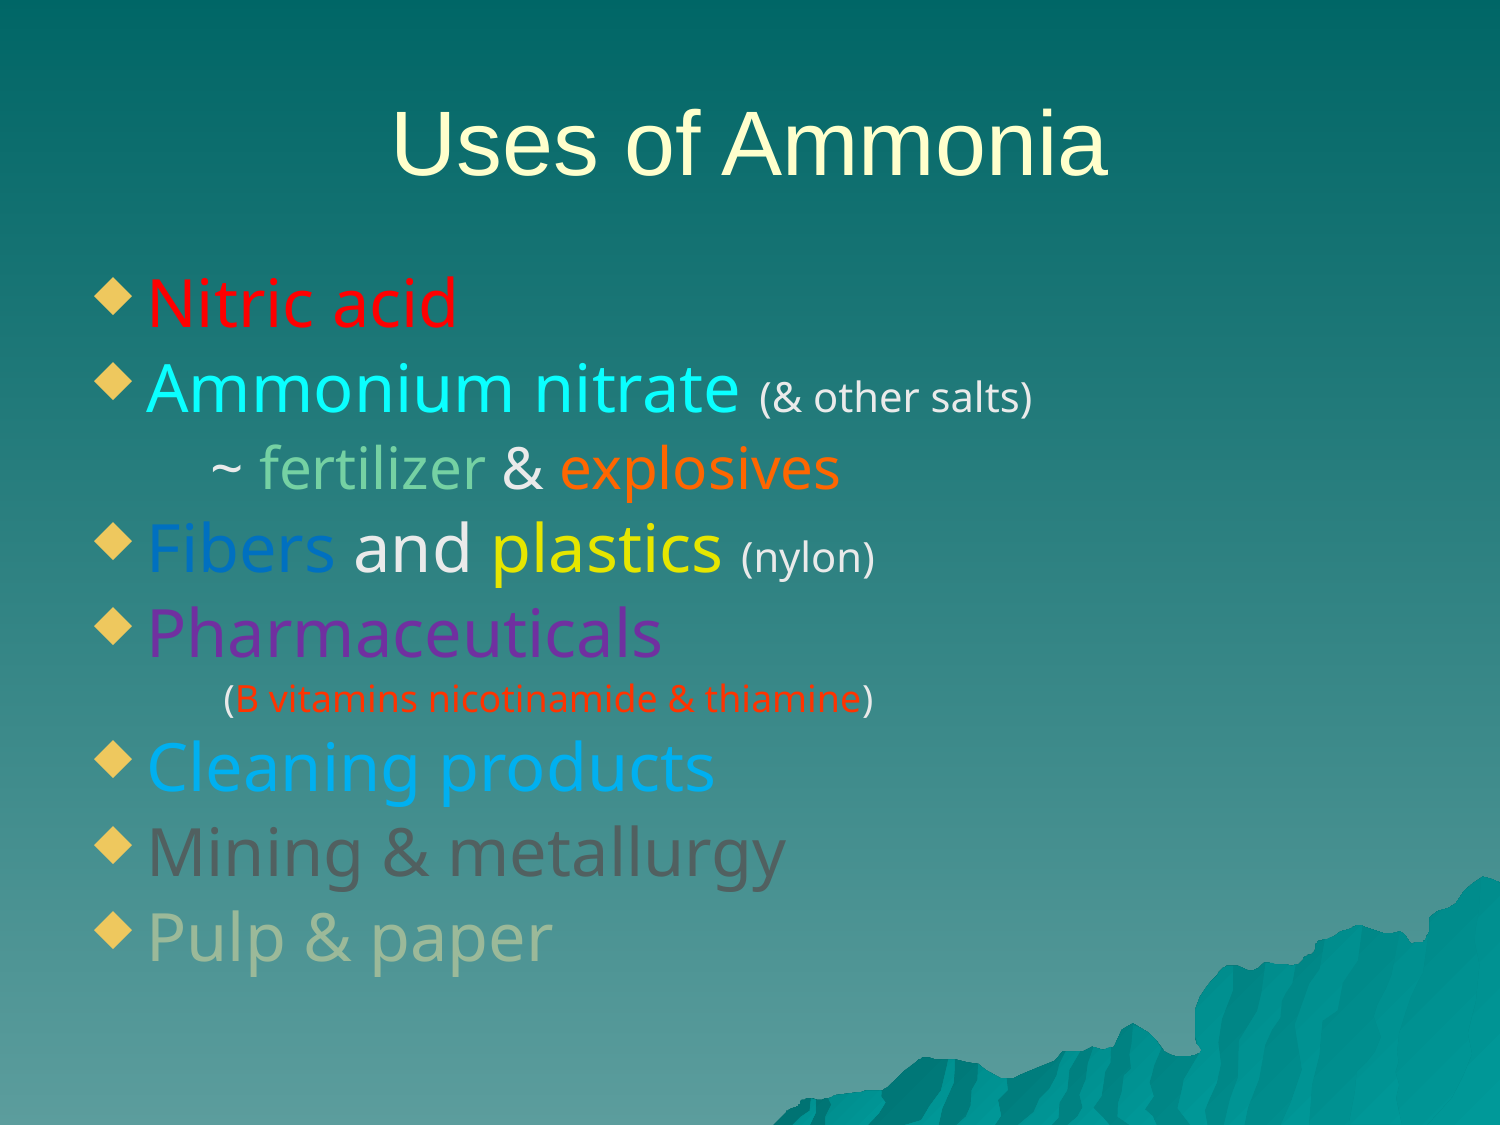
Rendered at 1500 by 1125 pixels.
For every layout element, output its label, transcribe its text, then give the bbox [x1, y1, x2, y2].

list Nitric acid Ammonium nitrate (& other salts) ~ fertilizer & explosives Fibers and plastics (nylon) Pharmaceuticals (B vitamins nicotinamide & thiamine) Cleaning products Mining & metallurgy Pulp & paper [74, 262, 1426, 1006]
title Uses of Ammonia [74, 45, 1426, 233]
